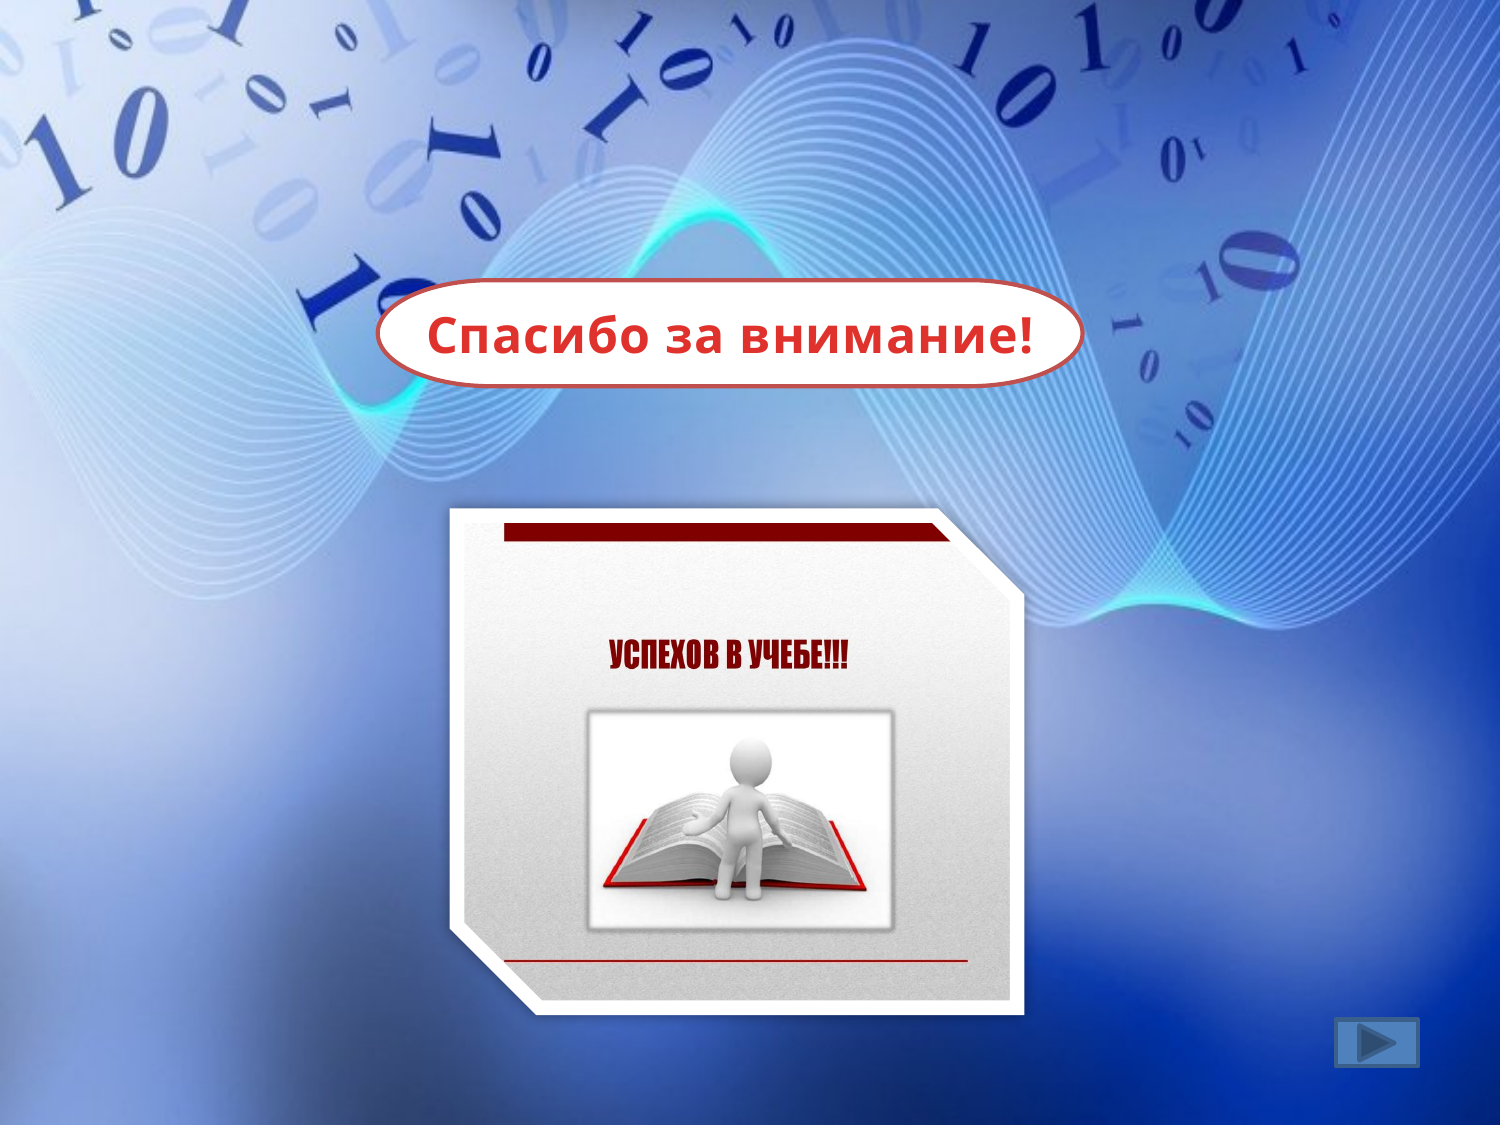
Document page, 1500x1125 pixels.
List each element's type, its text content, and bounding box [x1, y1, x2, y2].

picture [0, 0, 1500, 1125]
text_box Спасибо за внимание! [375, 278, 1085, 389]
text_box [1334, 1017, 1420, 1068]
